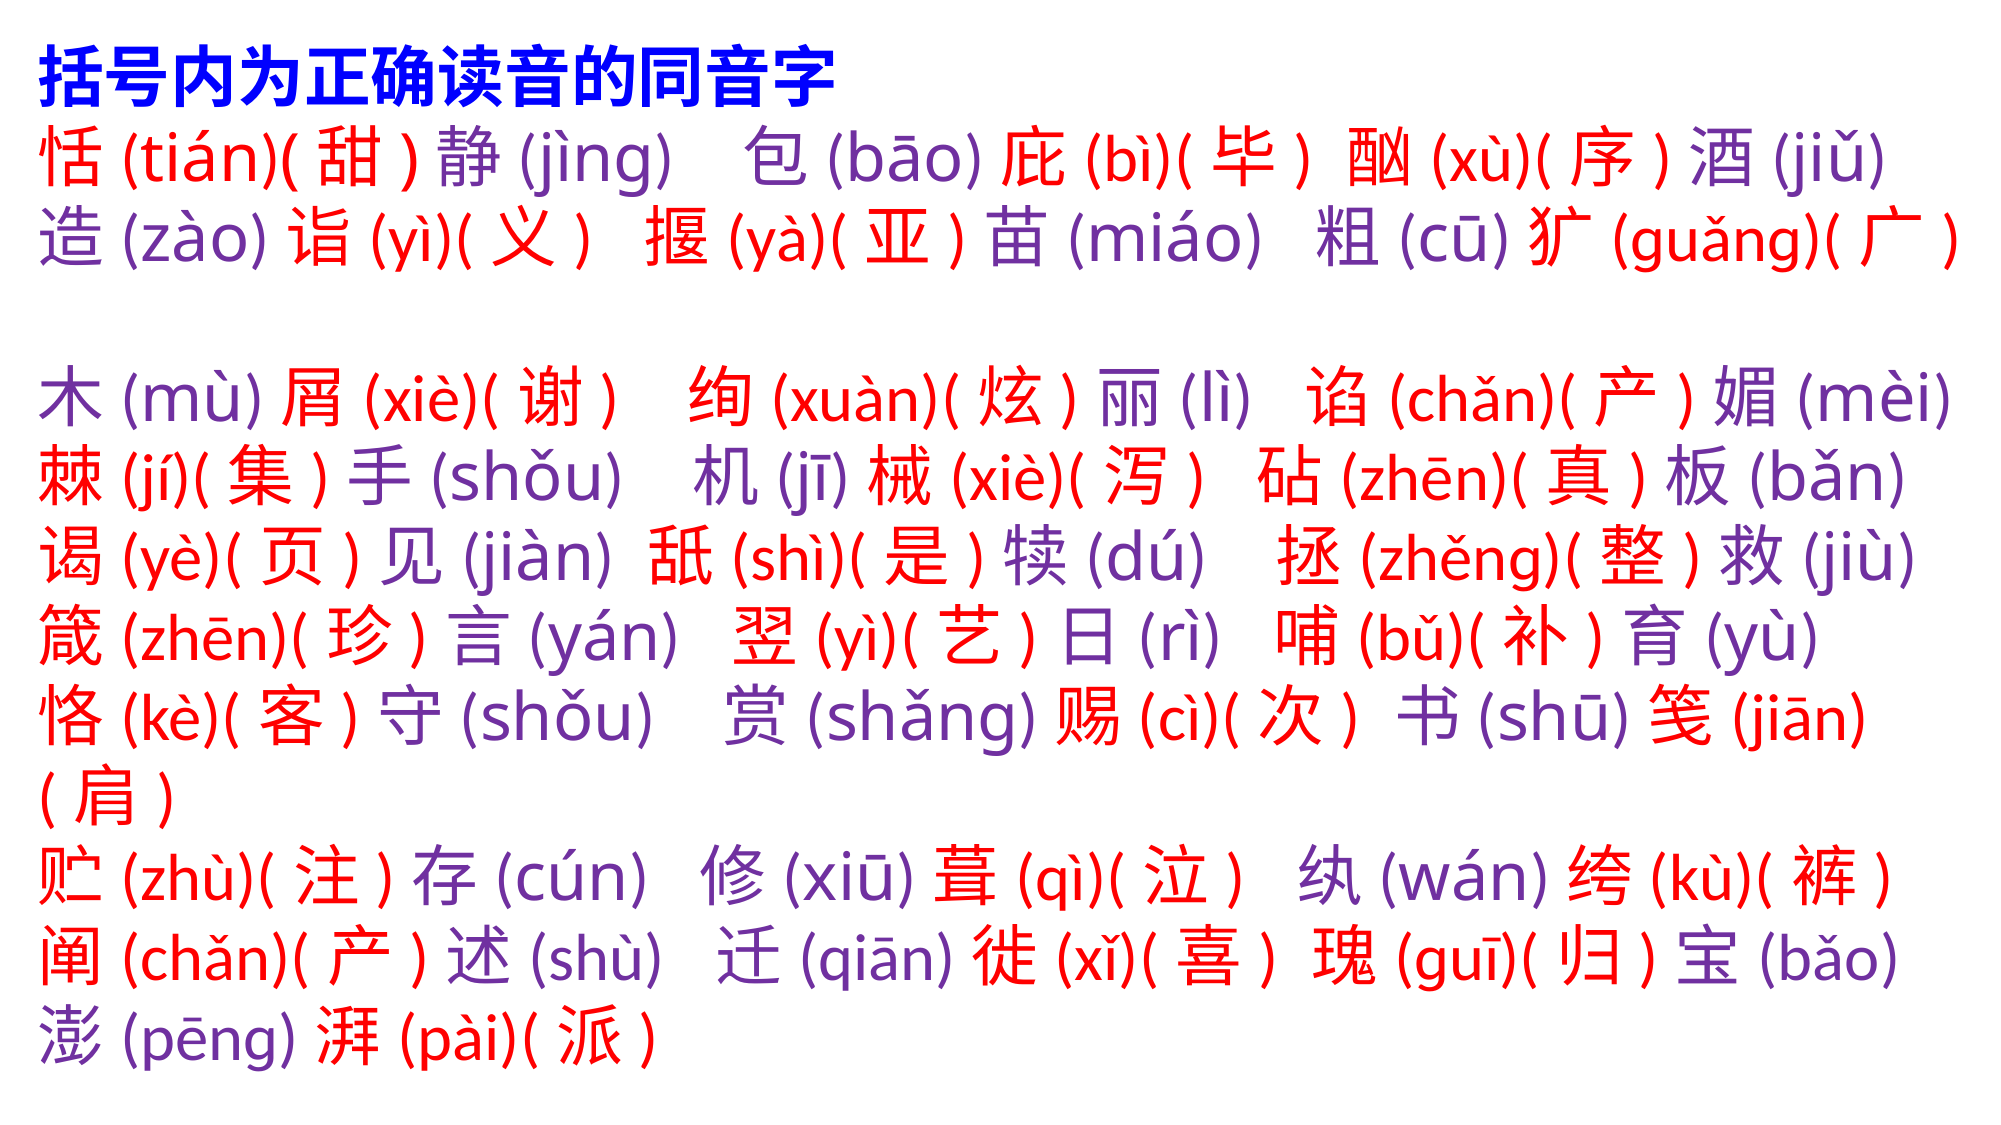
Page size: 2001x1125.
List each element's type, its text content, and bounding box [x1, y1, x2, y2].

text_box 括号内为正确读音的同音字 恬(tián)(甜)静(jìnɡ) 包(bāo)庇(bì)(毕) 酗(xù)(序)酒(jiǔ) 造(zào)诣(yì)(义) 揠(yà)(亚)苗(miáo) 粗(cū)犷(ɡuǎnɡ)(广) 木(mù)屑(xiè)(谢) 绚(xuàn)(炫)丽(lì) 谄(chǎn)(产)媚(mèi) 棘(jí)(集)手(shǒu) 机(jī)械(xiè)(泻) 砧(zhēn)(真)板(bǎn) 谒(yè)(页)见(jiàn) 舐(shì)(是)犊(dú) 拯(zhěnɡ)(整)救(jiù) 箴(zhēn)(珍)言(yán) 翌(yì)(艺)日(rì) 哺(bǔ)(补)育(yù) 恪(kè)(客)守(shǒu) 赏(shǎnɡ)赐(cì)(次) 书(shū)笺(jiān)(肩) 贮(zhù)(注)存(cún) 修(xiū)葺(qì)(泣) 纨(wán)绔(kù)(裤) 阐(chǎn)(产)述(shù) 迁(qiān)徙(xǐ)(喜) 瑰(ɡuī)(归)宝(bǎo) 澎(pēnɡ)湃(pài)(派) [22, 27, 1978, 1082]
